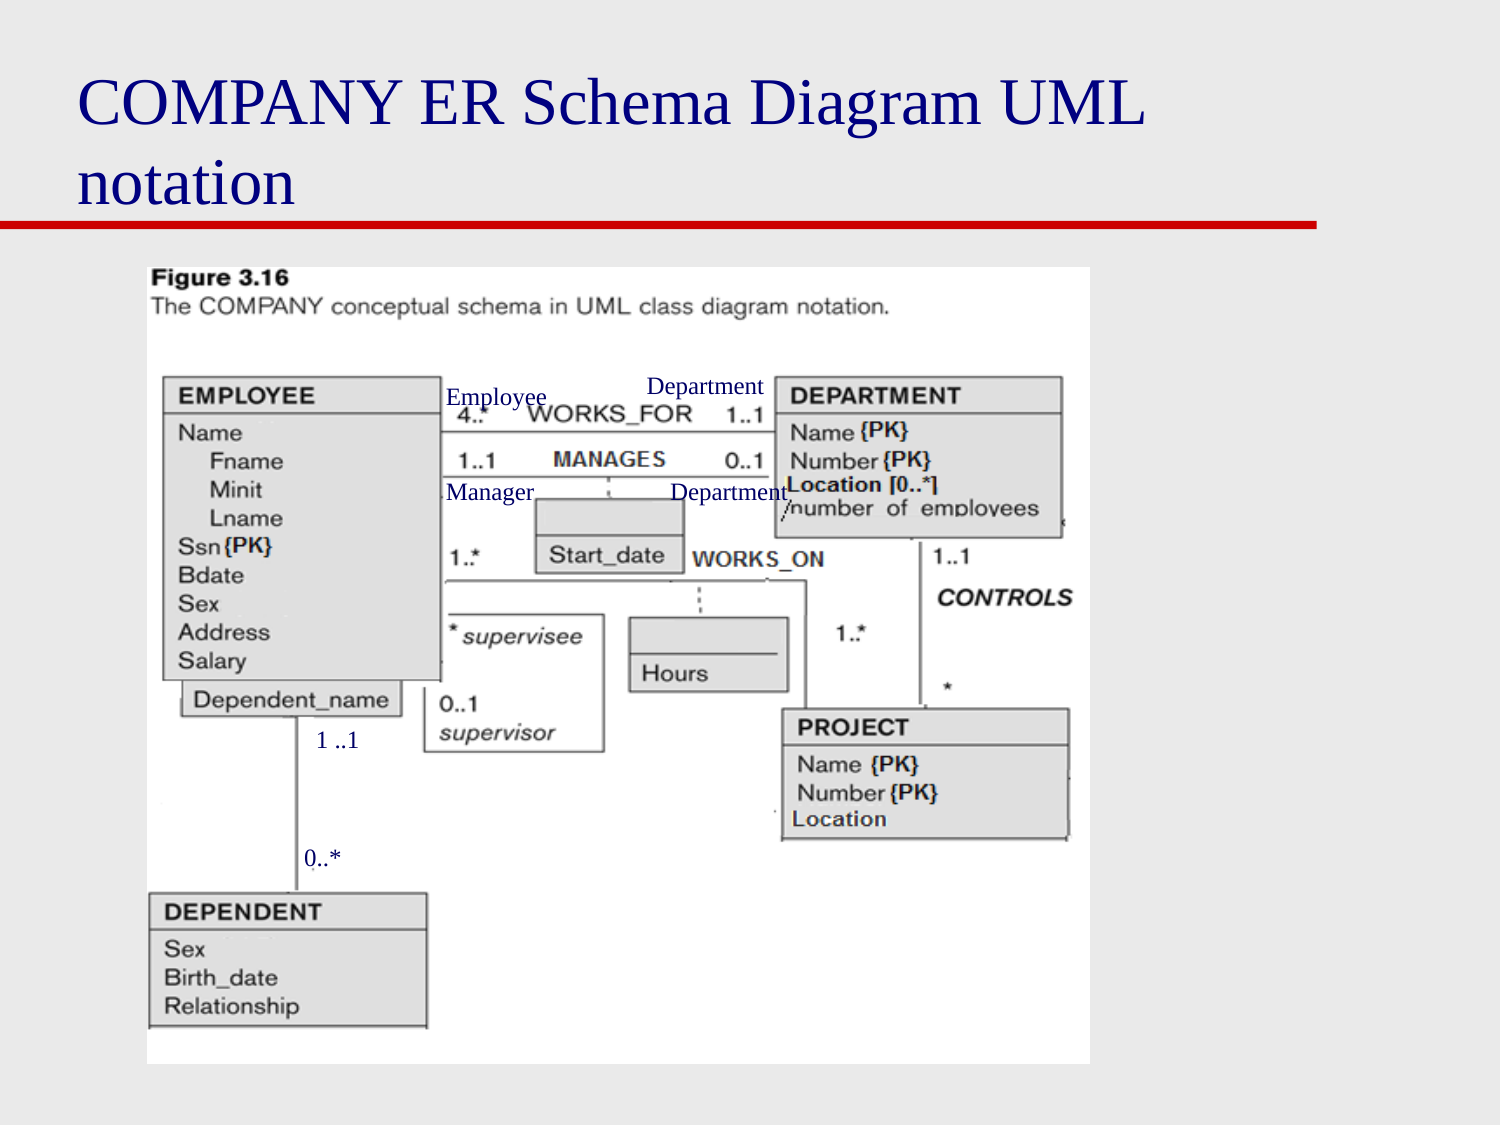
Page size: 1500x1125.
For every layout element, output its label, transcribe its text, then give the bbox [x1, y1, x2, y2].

picture [147, 266, 1091, 1065]
title COMPANY ER Schema Diagram UML notation [62, 43, 1338, 226]
